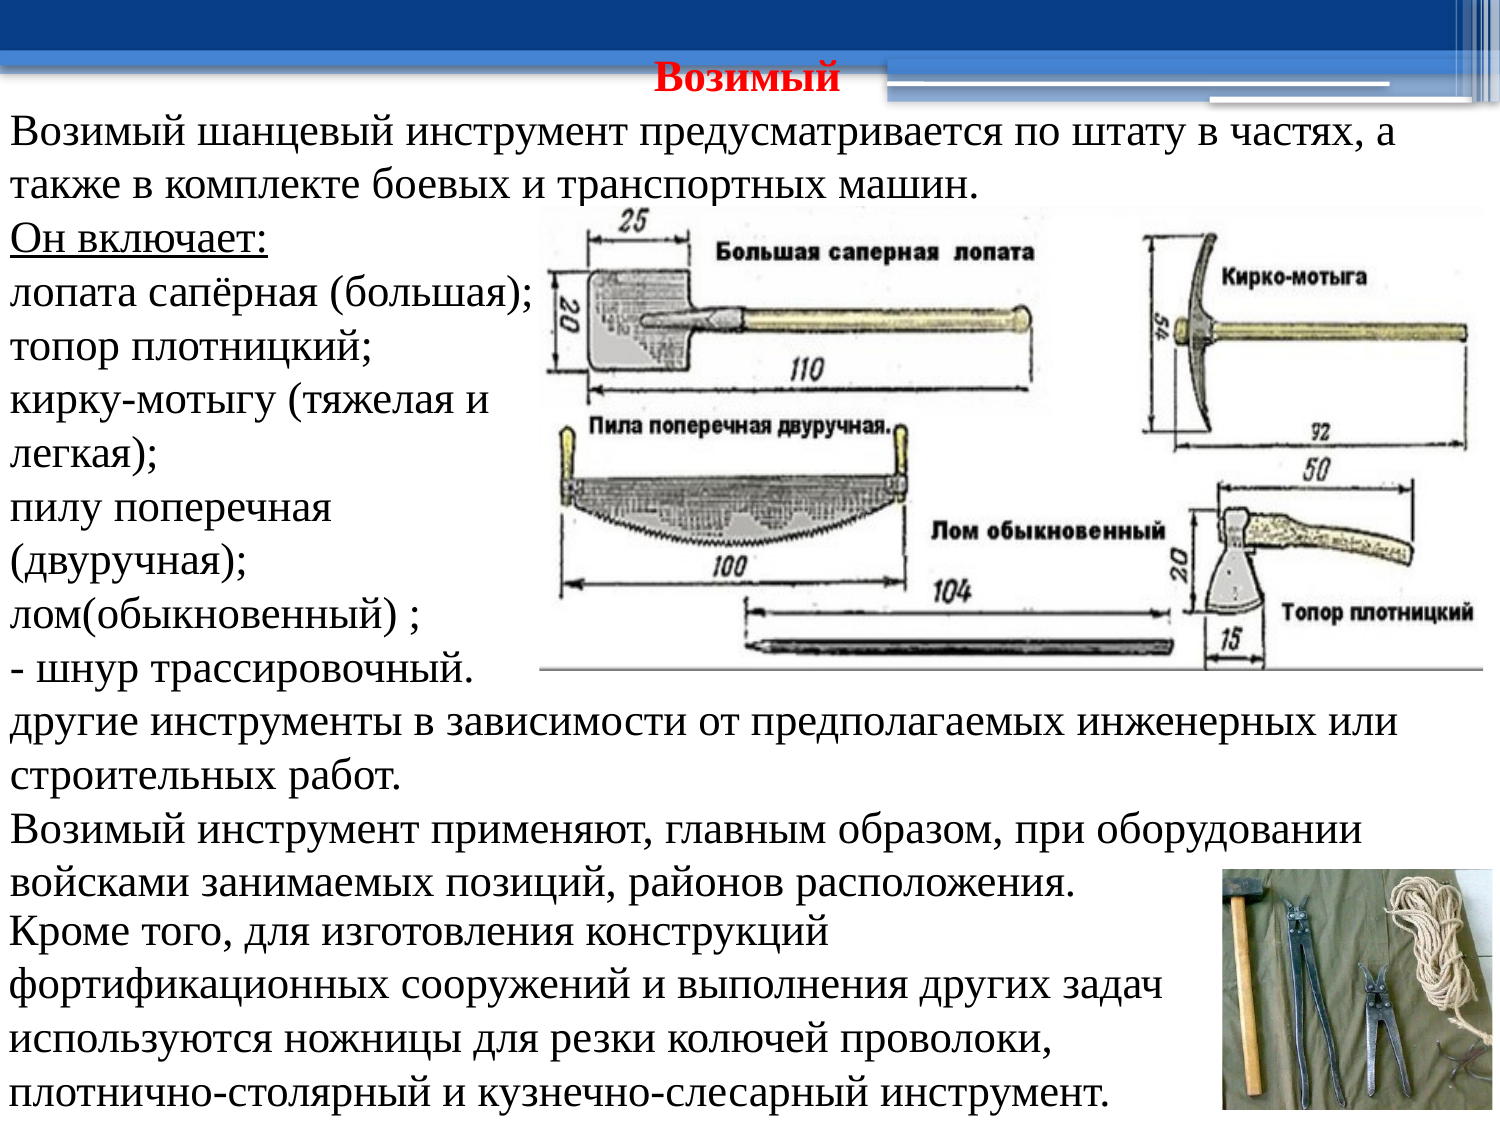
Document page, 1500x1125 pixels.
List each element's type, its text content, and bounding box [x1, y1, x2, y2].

text_box Возимый Возимый шанцевый инструмент предусматривается по штату в частях, а также в комплекте боевых и транспортных машин. Он включает: лопата сапёрная (большая); топор плотницкий; кирку-мотыгу (тяжелая и легкая); пилу поперечная (двуручная); лом(обыкновенный) ; - шнур трассировочный. другие инструменты в зависимости от предполагаемых инженерных или строительных работ. Возимый инструмент применяют, главным образом, при оборудовании войсками занимаемых позиций, районов расположения. [0, 39, 1500, 908]
text_box Кроме того, для изготовления конструкций фортификационных сооружений и выполнения других задач используются ножницы для резки колючей проволоки, плотнично-столярный и кузнечно-слесарный инструмент. [0, 892, 1217, 1123]
picture [539, 206, 1484, 671]
picture [1222, 869, 1493, 1110]
